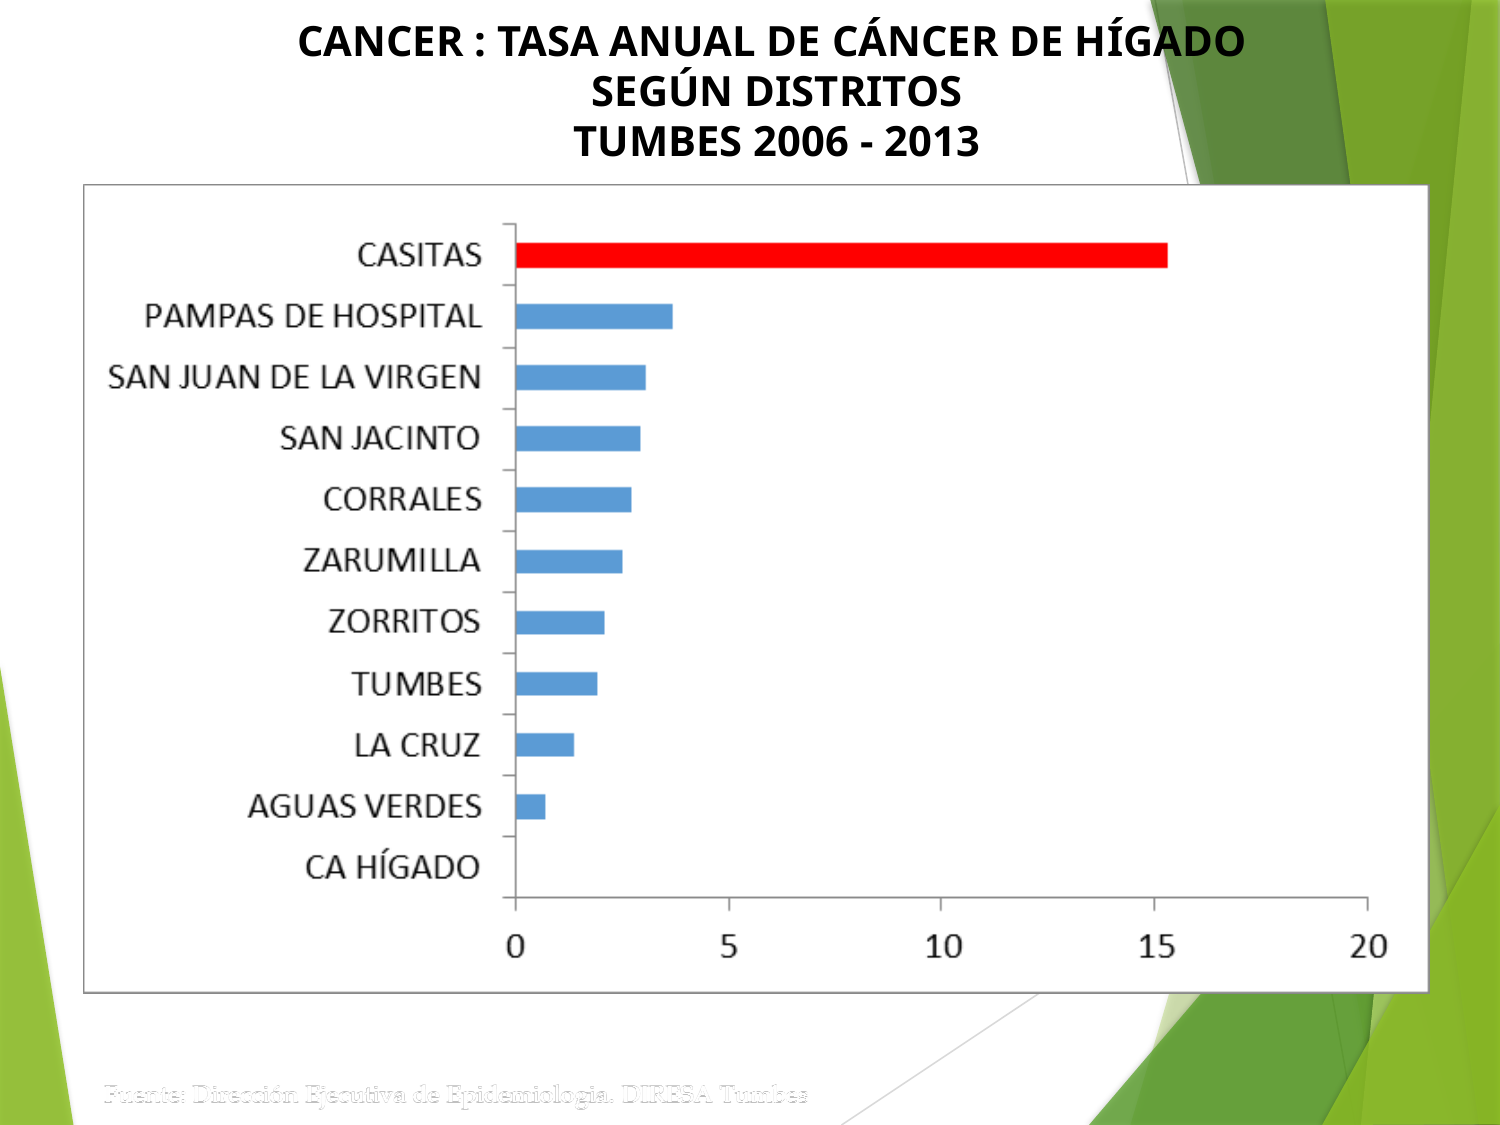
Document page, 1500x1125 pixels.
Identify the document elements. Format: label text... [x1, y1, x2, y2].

text_box CANCER : TASA ANUAL DE CÁNCER DE HÍGADO SEGÚN DISTRITOS TUMBES 2006 - 2013 [135, 19, 1408, 161]
picture [87, 1071, 831, 1125]
picture [83, 184, 1431, 994]
